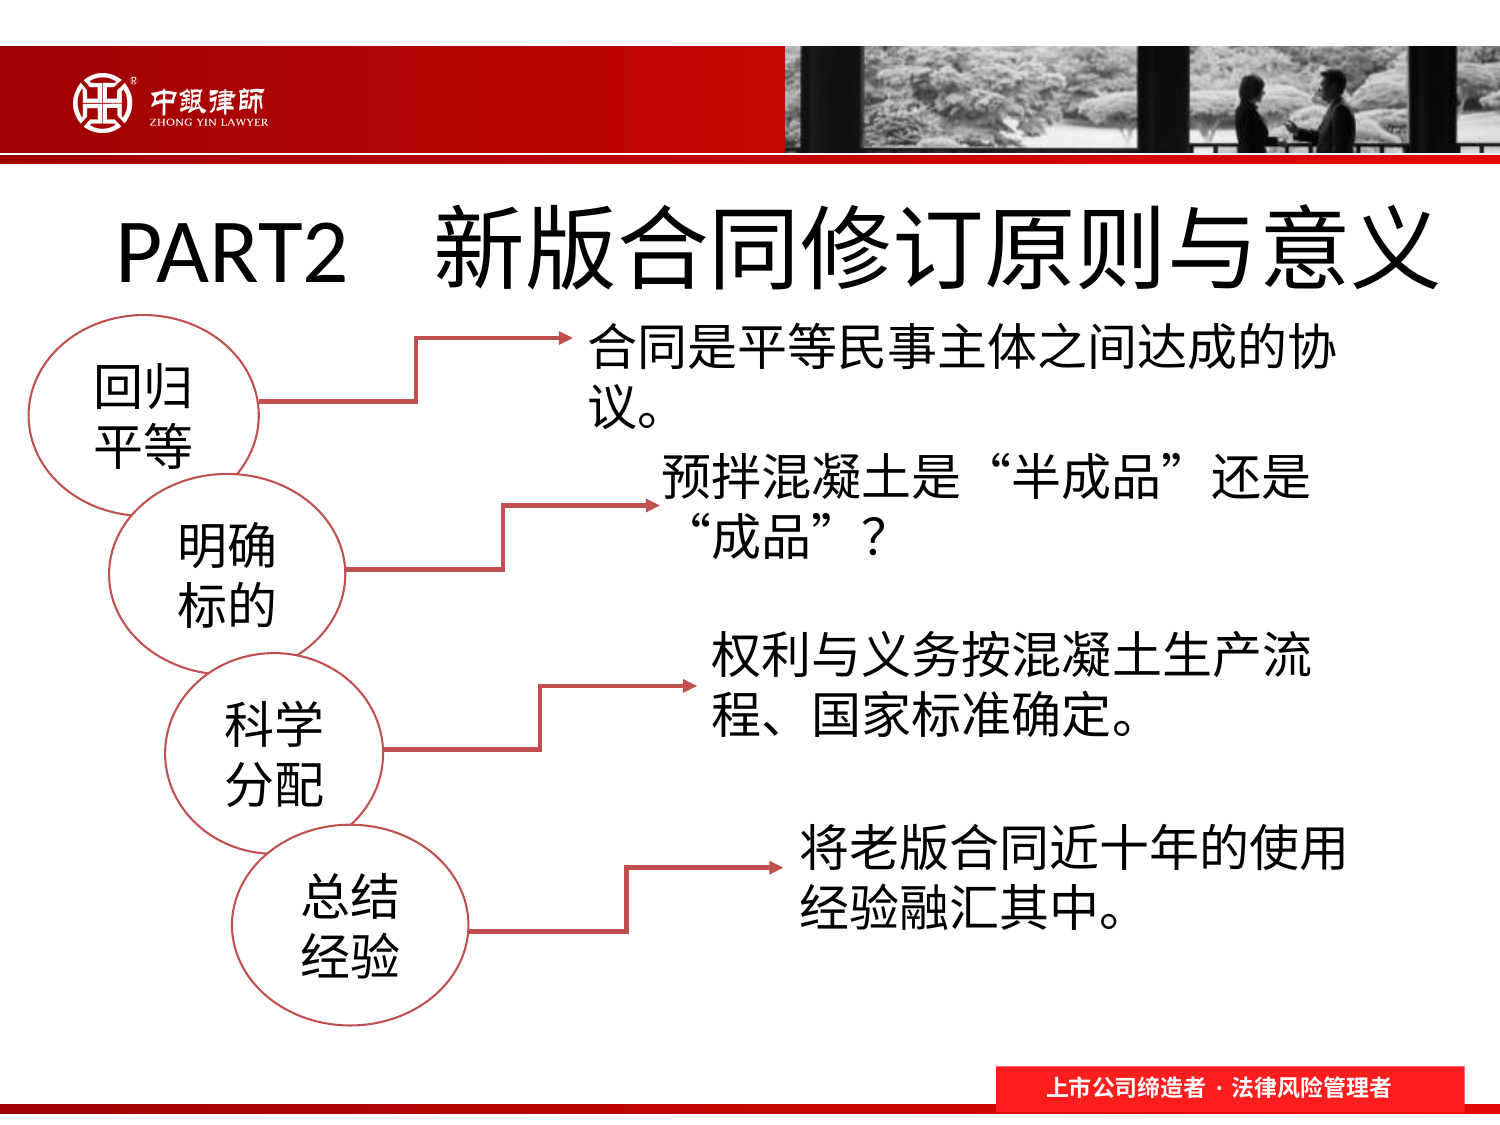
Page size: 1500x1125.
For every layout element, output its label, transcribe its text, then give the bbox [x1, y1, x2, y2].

text_box 总结经验 [230, 823, 469, 1027]
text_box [469, 867, 784, 932]
text_box 科学分配 [164, 652, 385, 855]
picture [73, 73, 268, 133]
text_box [382, 685, 698, 750]
text_box 预拌混凝土是“半成品”还是“成品”？ [646, 437, 1361, 573]
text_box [345, 505, 660, 570]
text_box 合同是平等民事主体之间达成的协议。 [572, 307, 1384, 488]
text_box 将老版合同近十年的使用经验融汇其中。 [784, 808, 1385, 989]
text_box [258, 337, 573, 402]
text_box 权利与义务按混凝土生产流程、国家标准确定。 [697, 616, 1406, 797]
text_box 明确标的 [108, 472, 347, 674]
text_box 回归平等 [27, 314, 260, 516]
title PART2 新版合同修订原则与意义 [28, 152, 1500, 340]
